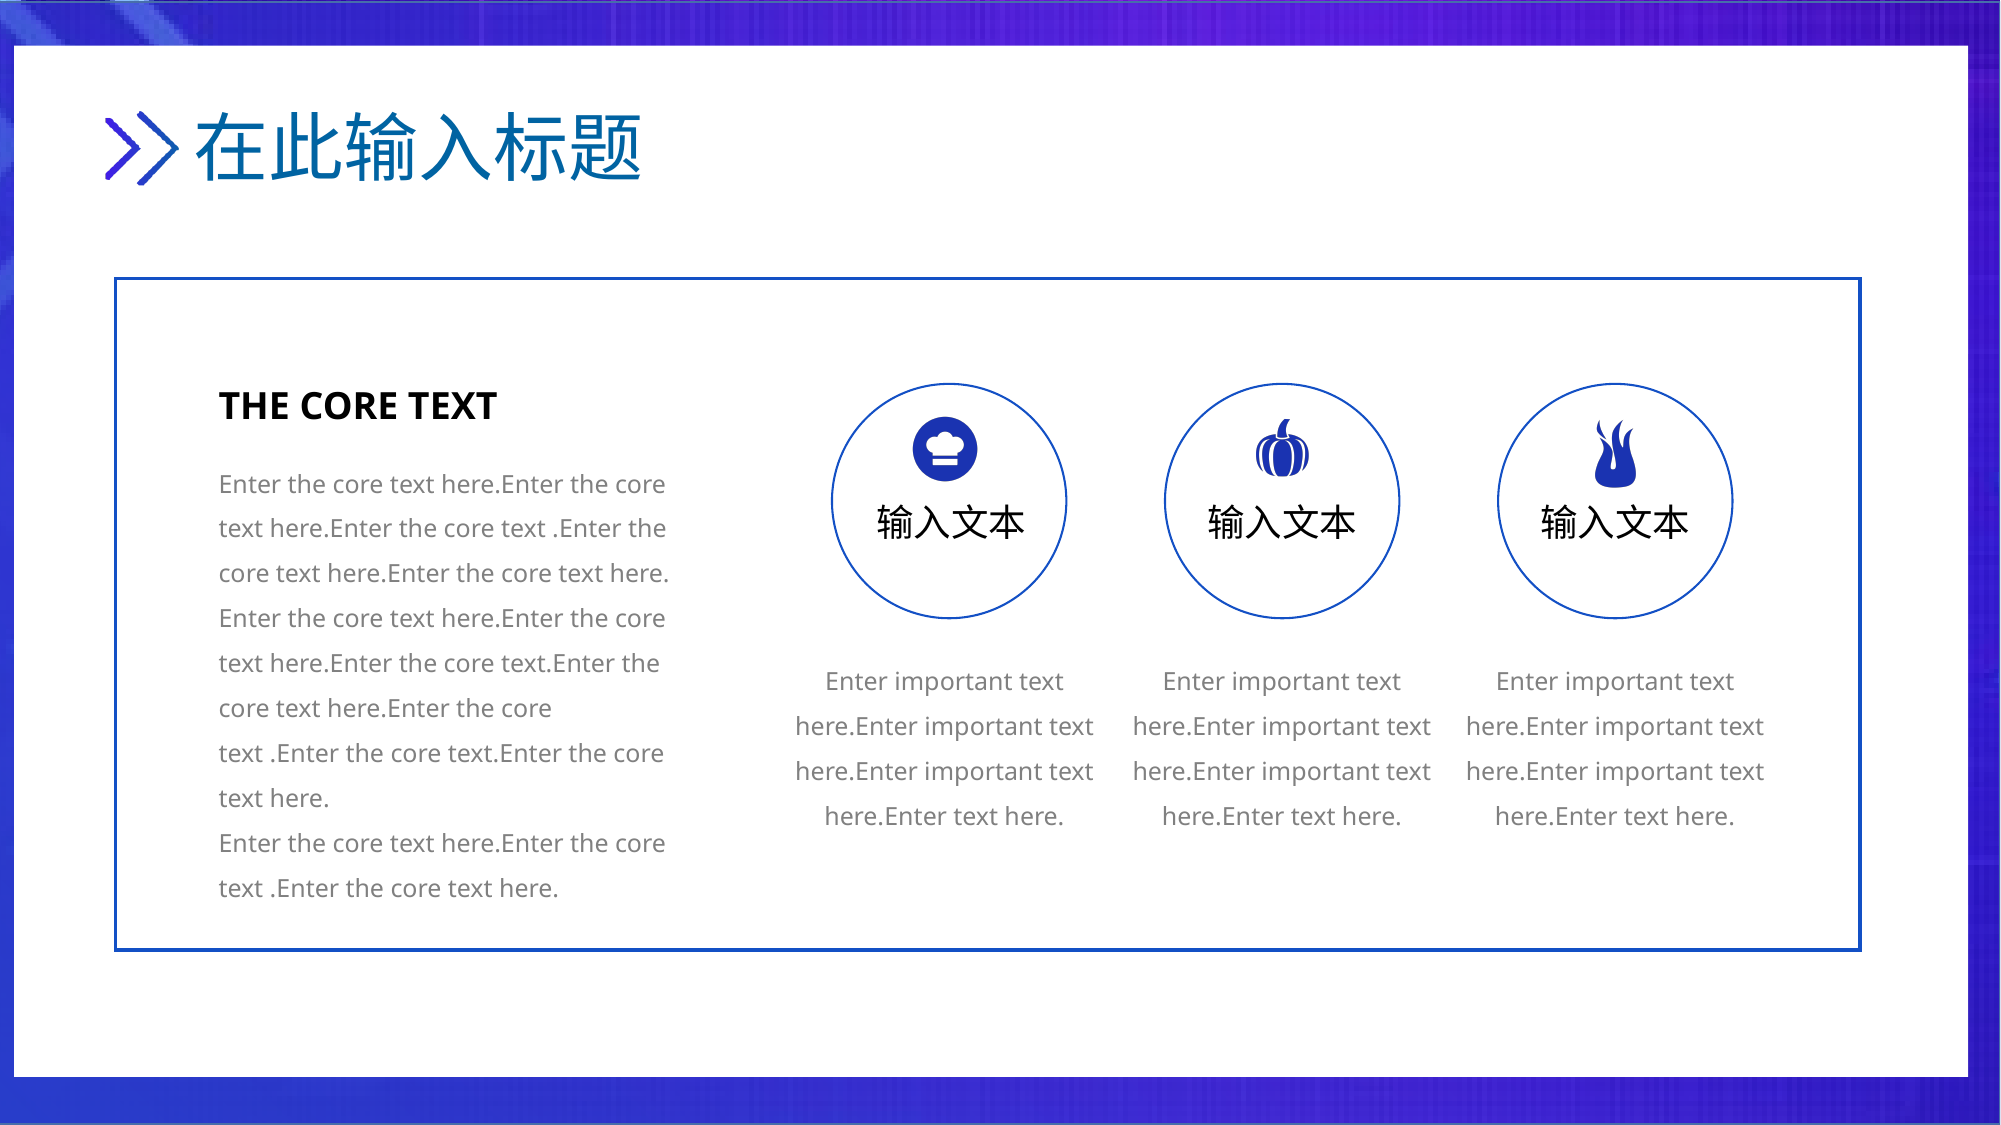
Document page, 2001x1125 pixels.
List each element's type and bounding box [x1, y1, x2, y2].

text_box [101, 99, 1860, 950]
